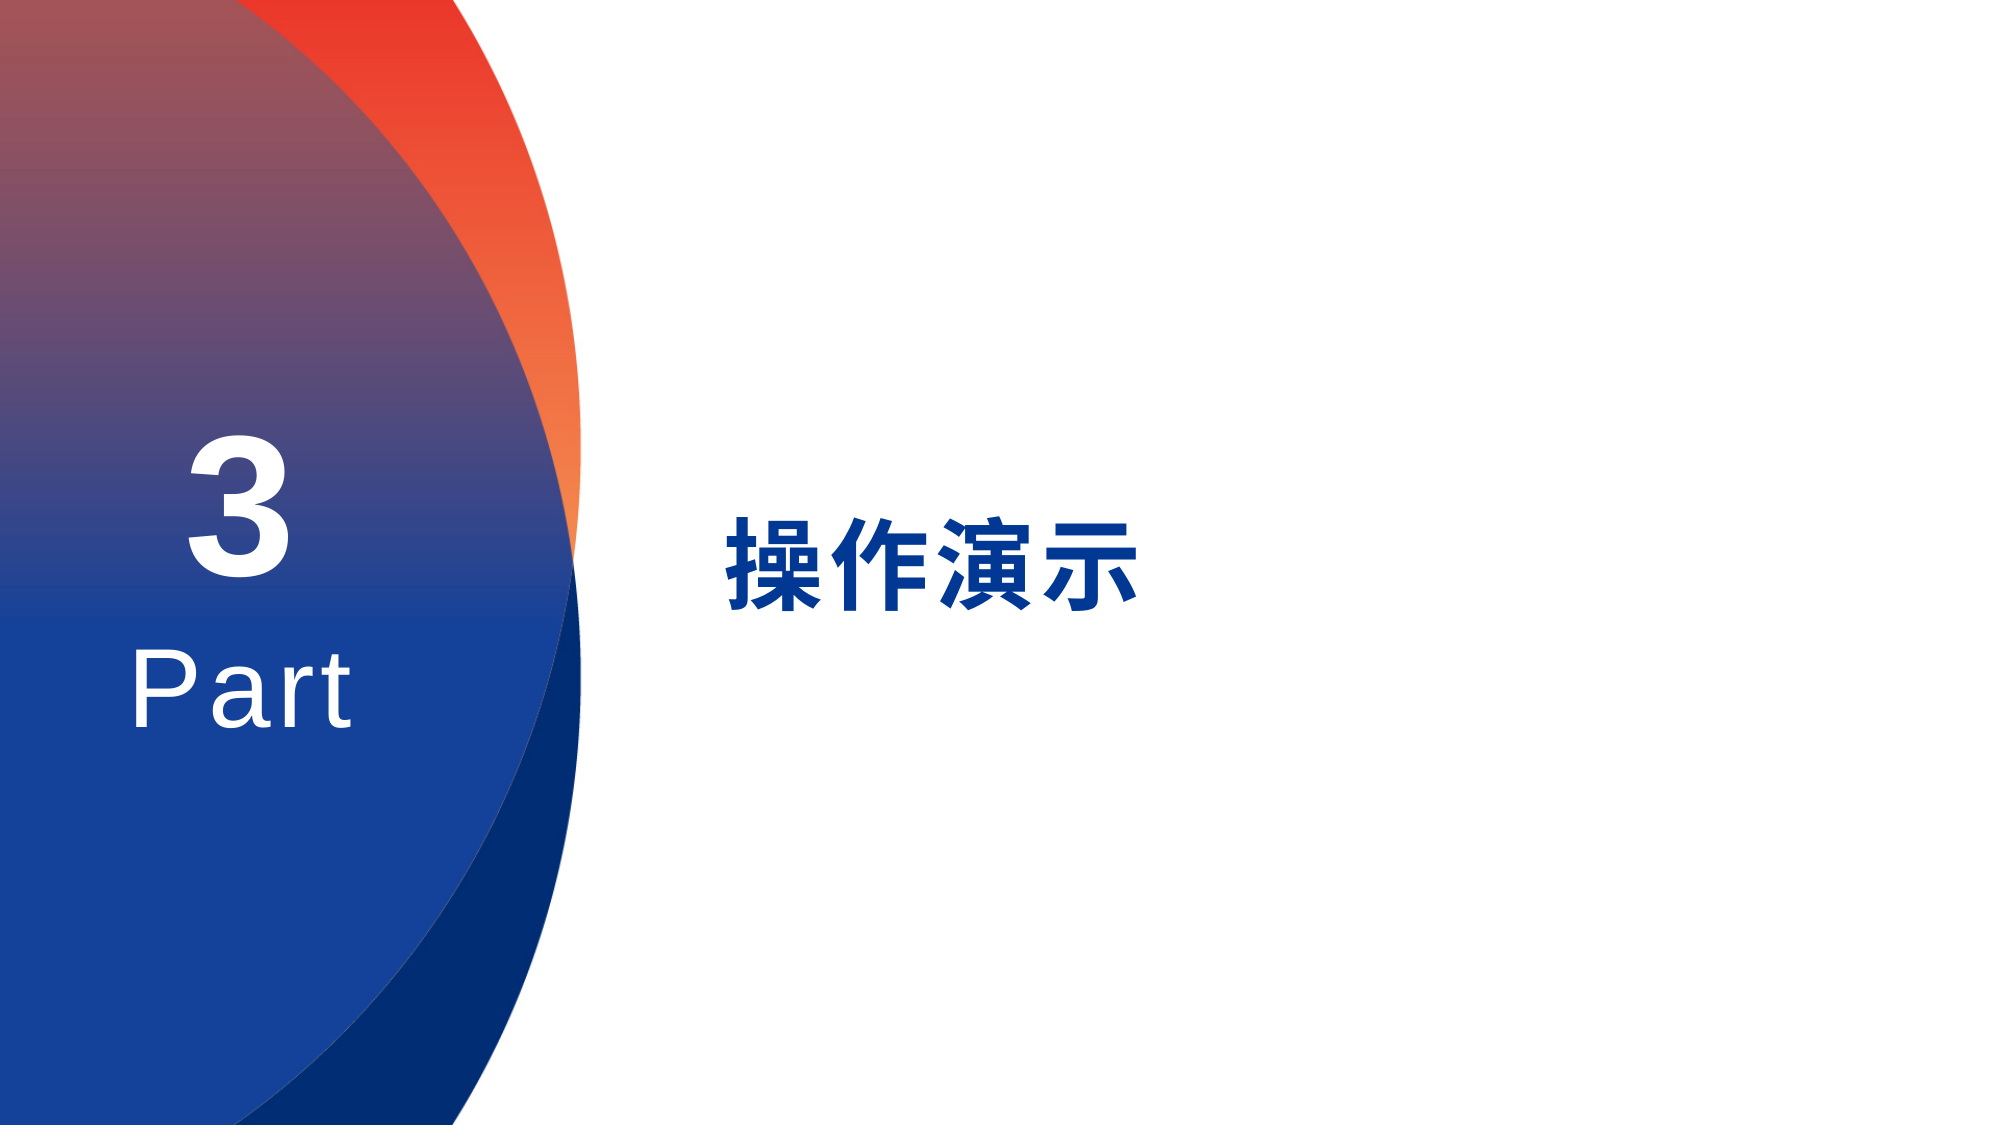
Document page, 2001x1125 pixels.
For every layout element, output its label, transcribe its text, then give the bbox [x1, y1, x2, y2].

picture [0, 0, 2000, 1125]
text_box 3 Part [88, 387, 391, 738]
text_box 操作演示 [708, 496, 1478, 629]
